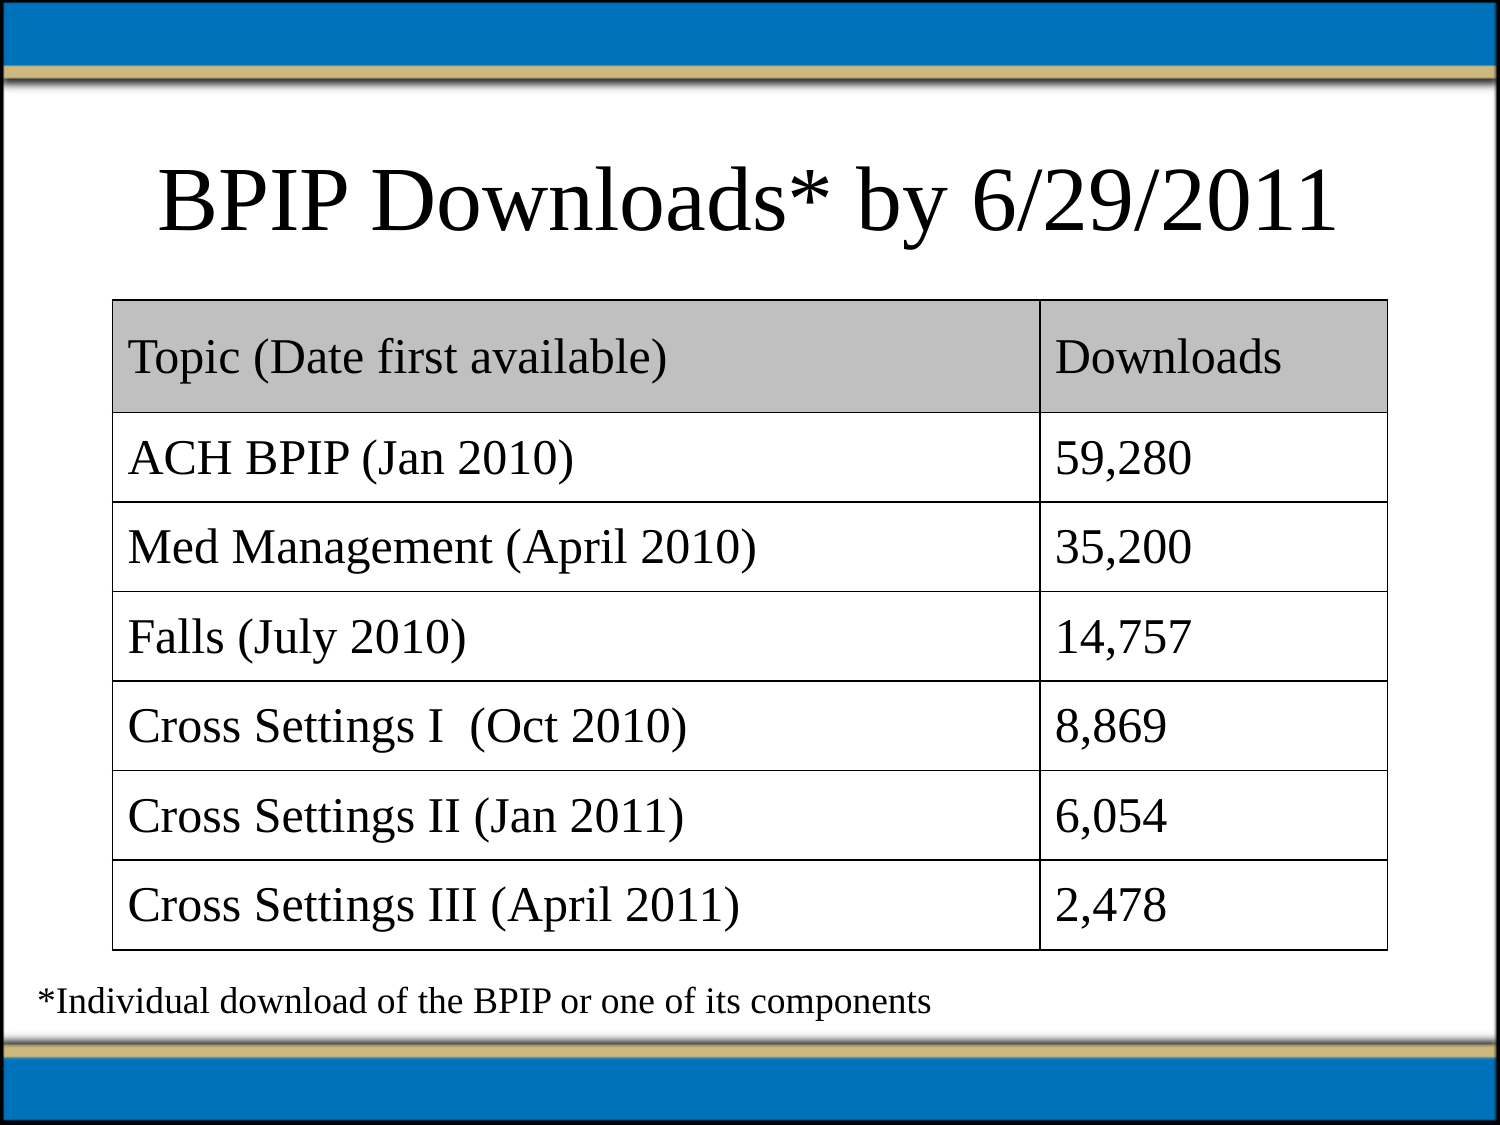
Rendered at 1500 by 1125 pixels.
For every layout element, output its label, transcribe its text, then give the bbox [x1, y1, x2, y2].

table_cell 6,054 [1041, 771, 1387, 859]
table_cell Med Management (April 2010) [113, 503, 1039, 591]
table_cell 8,869 [1041, 682, 1387, 770]
table_cell Cross Settings III (April 2011) [113, 861, 1039, 949]
table_cell 59,280 [1041, 413, 1387, 501]
table_cell ACH BPIP (Jan 2010) [113, 413, 1039, 501]
table_cell 2,478 [1041, 861, 1387, 949]
title BPIP Downloads* by 6/29/2011 [112, 99, 1388, 288]
table_header Downloads [1041, 301, 1387, 412]
table_cell Falls (July 2010) [113, 592, 1039, 680]
table_cell 35,200 [1041, 503, 1387, 591]
table_cell Cross Settings I (Oct 2010) [113, 682, 1039, 770]
table_cell 14,757 [1041, 592, 1387, 680]
picture [0, 0, 1500, 1125]
table_cell Cross Settings II (Jan 2011) [113, 771, 1039, 859]
table_header Topic (Date first available) [113, 301, 1039, 412]
text_box *Individual download of the BPIP or one of its components [22, 968, 948, 1029]
